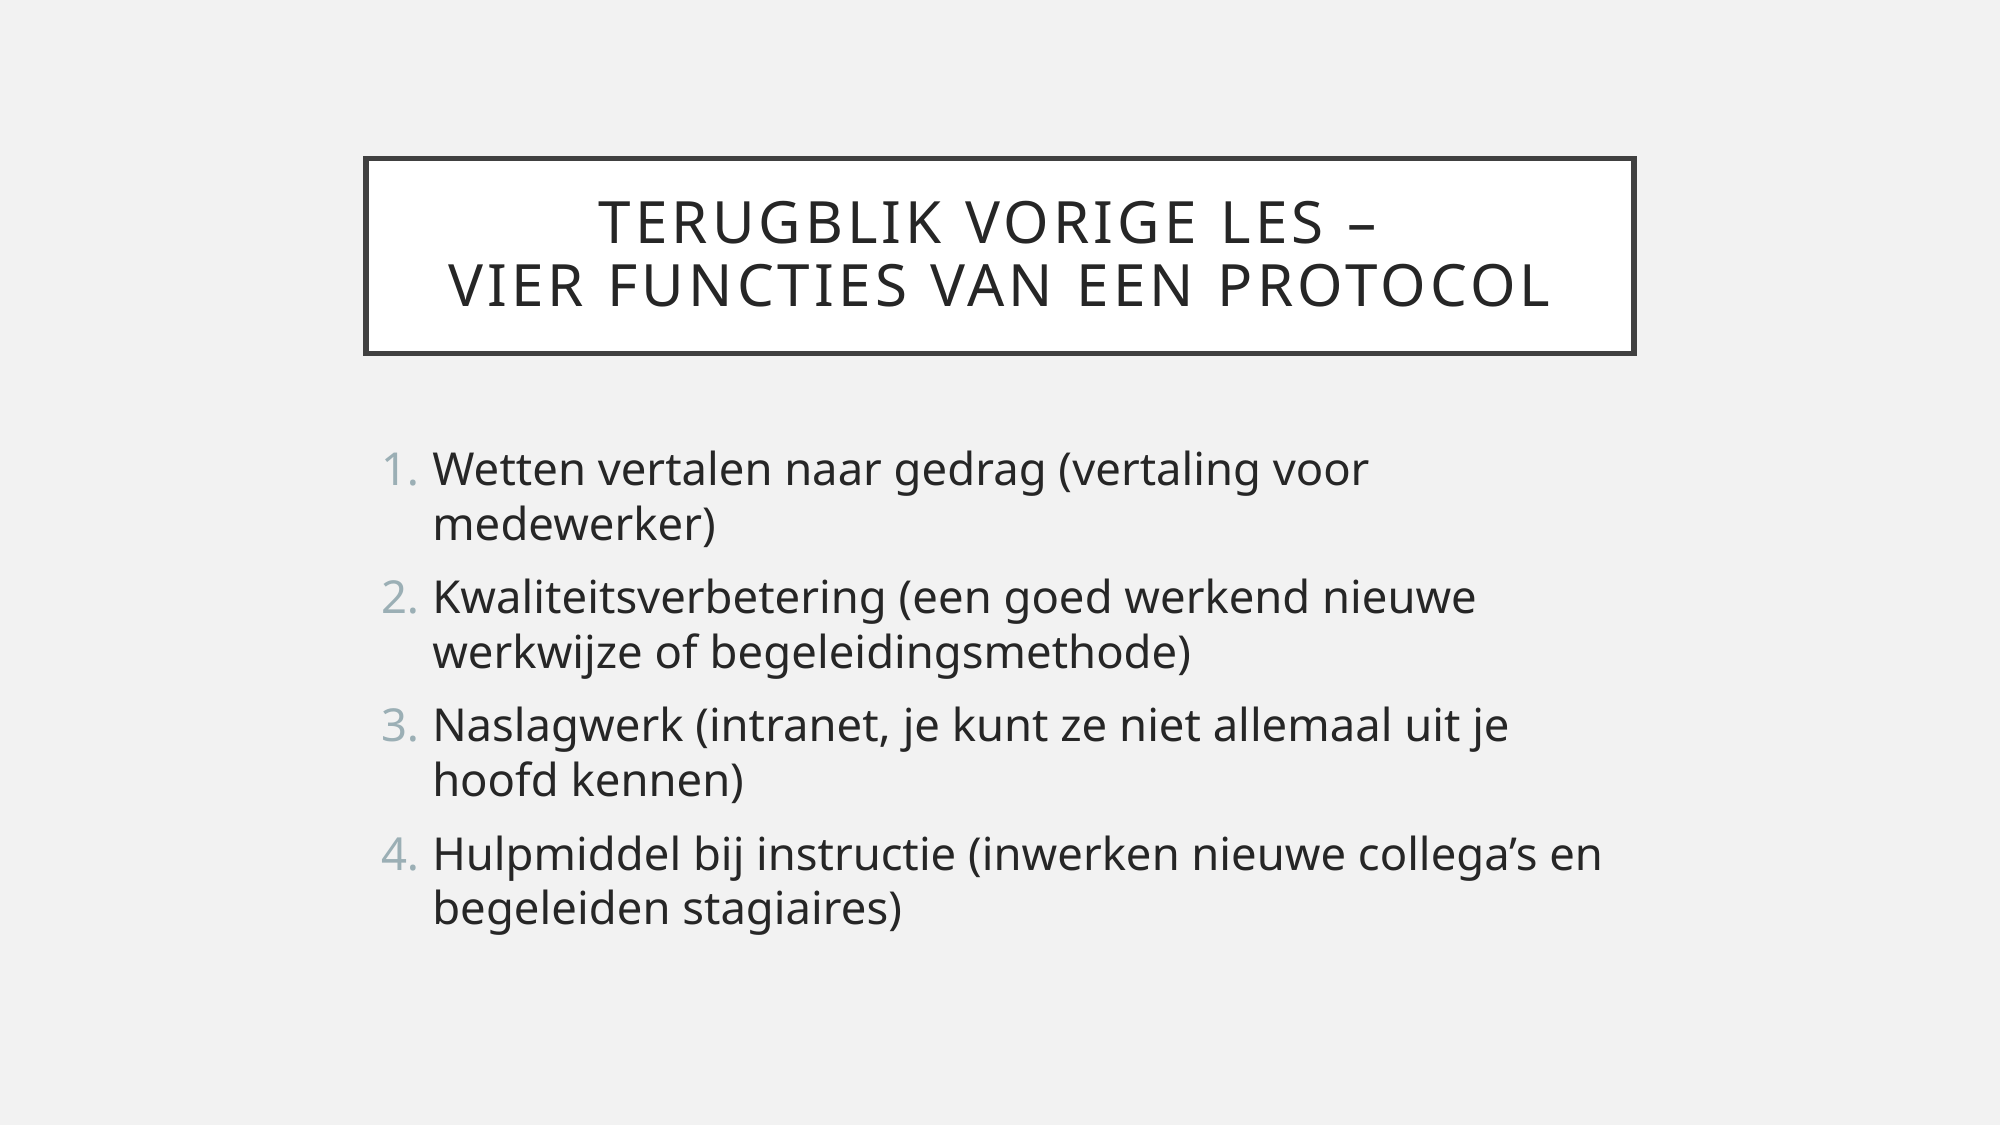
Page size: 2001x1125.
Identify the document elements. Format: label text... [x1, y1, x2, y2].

title Terugblik vorige les – vier functies van een protocol [363, 156, 1637, 356]
list Wetten vertalen naar gedrag (vertaling voor medewerker) Kwaliteitsverbetering (een goed werkend nieuwe werkwijze of begeleidingsmethode) Naslagwerk (intranet, je kunt ze niet allemaal uit je hoofd kennen) Hulpmiddel bij instructie (inwerken nieuwe collega’s en begeleiden stagiaires) [366, 432, 1634, 942]
